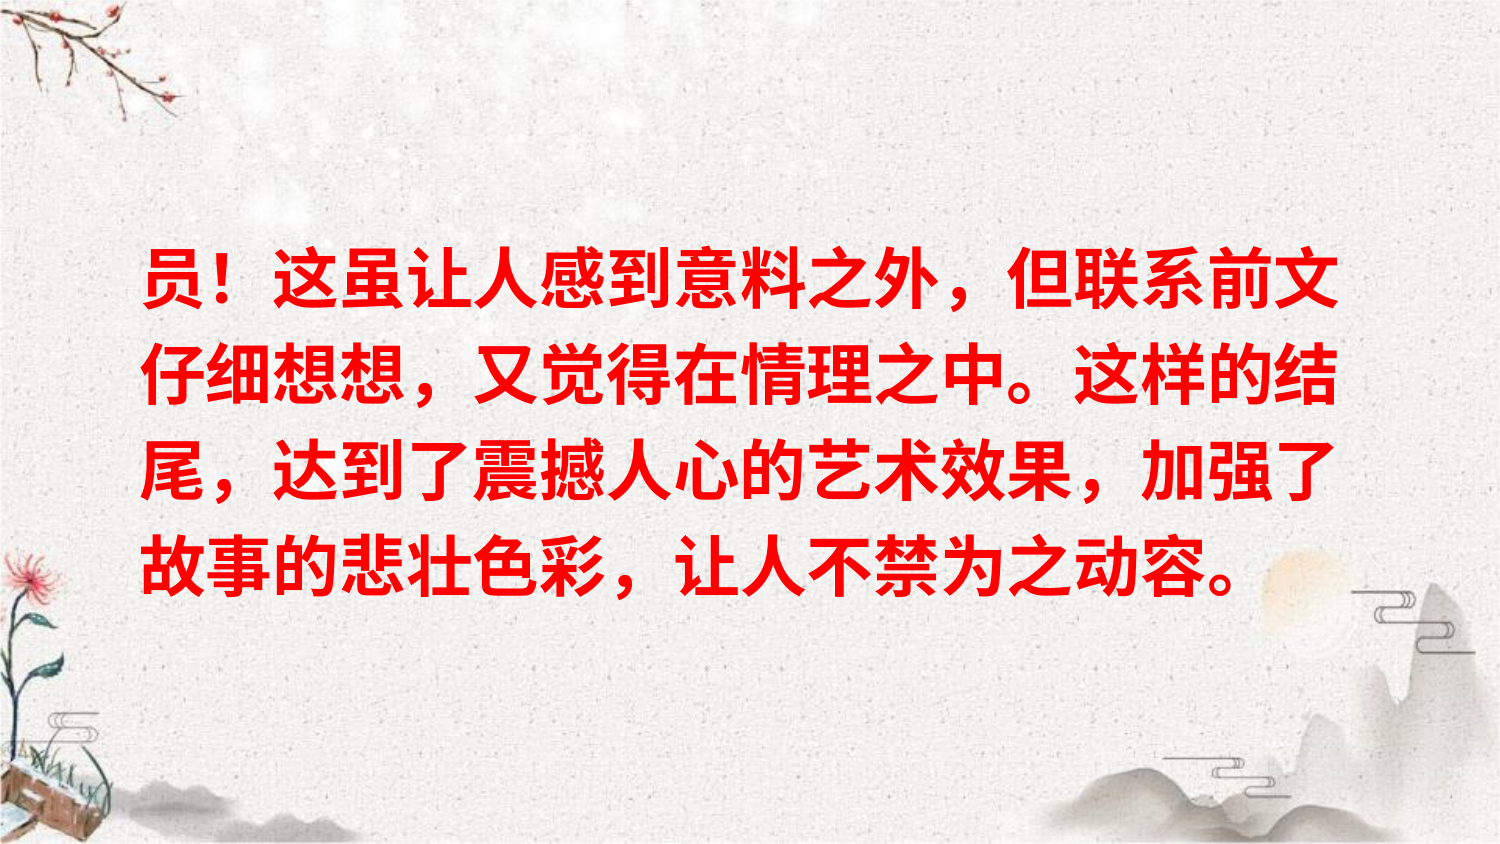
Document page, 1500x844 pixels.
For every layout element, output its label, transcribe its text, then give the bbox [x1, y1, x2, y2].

text_box 员！这虽让人感到意料之外，但联系前文仔细想想，又觉得在情理之中。这样的结尾，达到了震撼人心的艺术效果，加强了故事的悲壮色彩，让人不禁为之动容。 [124, 213, 1376, 612]
picture [0, 0, 1500, 844]
